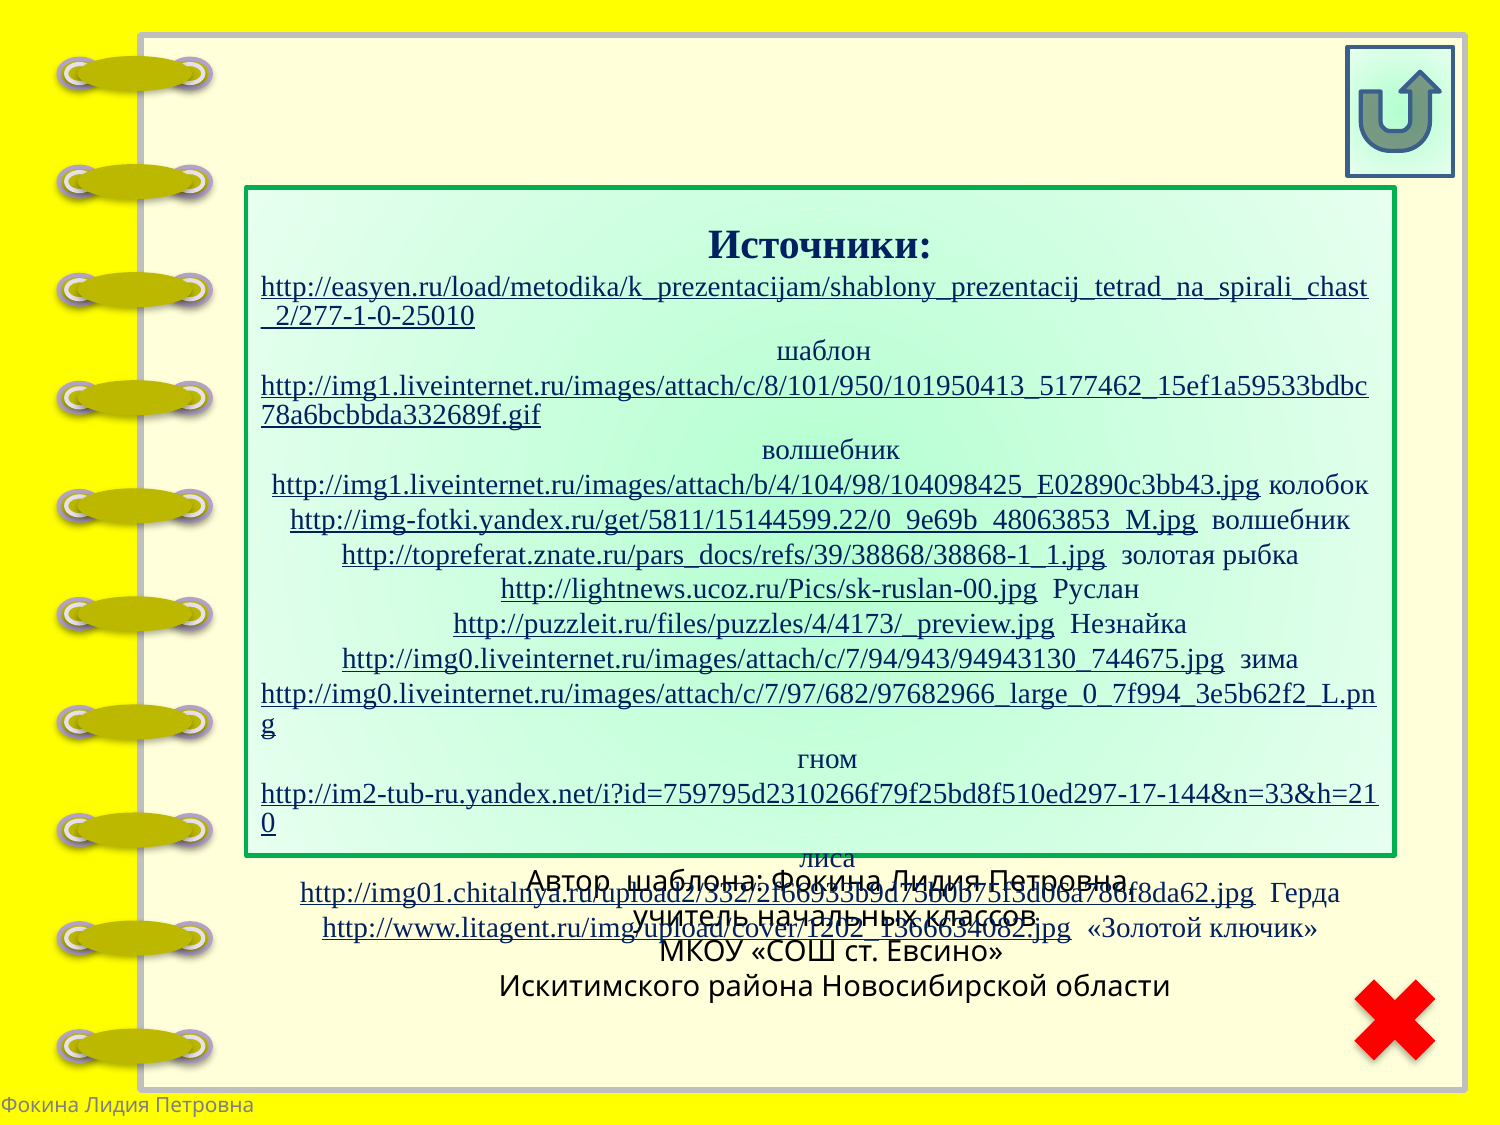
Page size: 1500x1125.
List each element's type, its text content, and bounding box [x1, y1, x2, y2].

text_box Автор шаблона: Фокина Лидия Петровна, учитель начальных классов МКОУ «СОШ ст. Евсино» Искитимского района Новосибирской области [398, 858, 1272, 1010]
text_box [1352, 977, 1438, 1063]
text_box Источники: http://easyen.ru/load/metodika/k_prezentacijam/shablony_prezentacij_tetrad_na_spirali_chast_2/277-1-0-25010 шаблон http://img1.liveinternet.ru/images/attach/c/8/101/950/101950413_5177462_15ef1a59533bdbc78a6bcbbda332689f.gif волшебник http://img1.liveinternet.ru/images/attach/b/4/104/98/104098425_E02890c3bb43.jpg колобок http://img-fotki.yandex.ru/get/5811/15144599.22/0_9e69b_48063853_M.jpg волшебник http://topreferat.znate.ru/pars_docs/refs/39/38868/38868-1_1.jpg золотая рыбка http://lightnews.ucoz.ru/Pics/sk-ruslan-00.jpg Руслан http://puzzleit.ru/files/puzzles/4/4173/_preview.jpg Незнайка http://img0.liveinternet.ru/images/attach/c/7/94/943/94943130_744675.jpg зима http://img0.liveinternet.ru/images/attach/c/7/97/682/97682966_large_0_7f994_3e5b62f2_L.png гном http://im2-tub-ru.yandex.net/i?id=759795d2310266f79f25bd8f510ed297-17-144&n=33&h=210 лиса http://img01.chitalnya.ru/upload2/332/2f66933b9d75b0b75f3d06a786f8da62.jpg Герда http://www.litagent.ru/img/upload/cover/1202_1366634082.jpg «Золотой ключик» [244, 185, 1397, 858]
text_box [1345, 45, 1455, 178]
